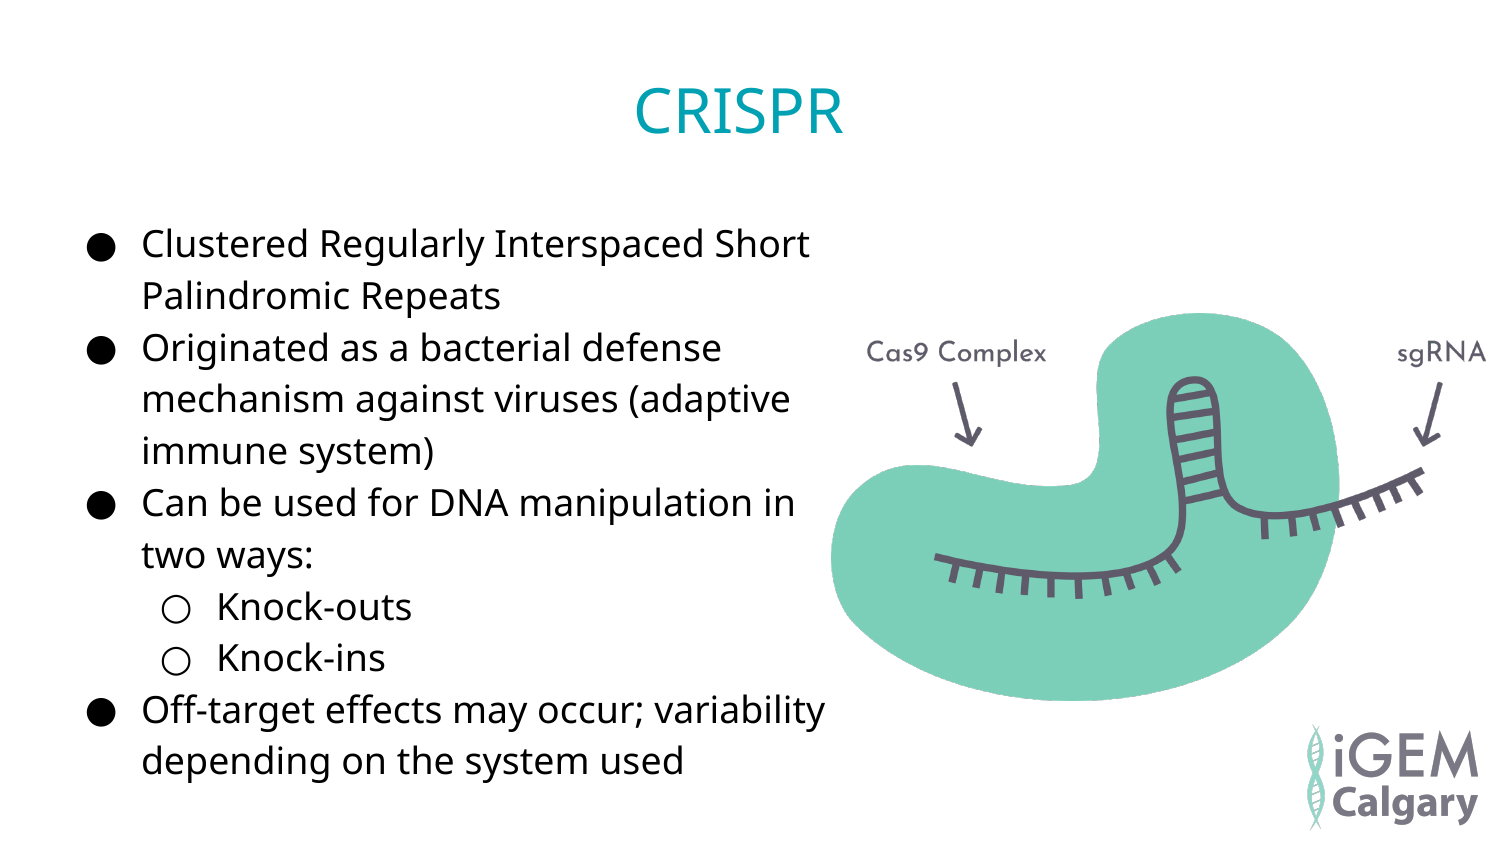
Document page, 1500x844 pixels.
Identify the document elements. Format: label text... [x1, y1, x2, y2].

text_box Clustered Regularly Interspaced Short Palindromic Repeats Originated as a bacterial defense mechanism against viruses (adaptive immune system) Can be used for DNA manipulation in two ways: Knock-outs Knock-ins Off-target effects may occur; variability depending on the system used [51, 198, 866, 817]
text_box CRISPR [1304, 717, 1488, 833]
picture [831, 313, 1486, 702]
text_box CRISPR [40, 56, 1438, 151]
